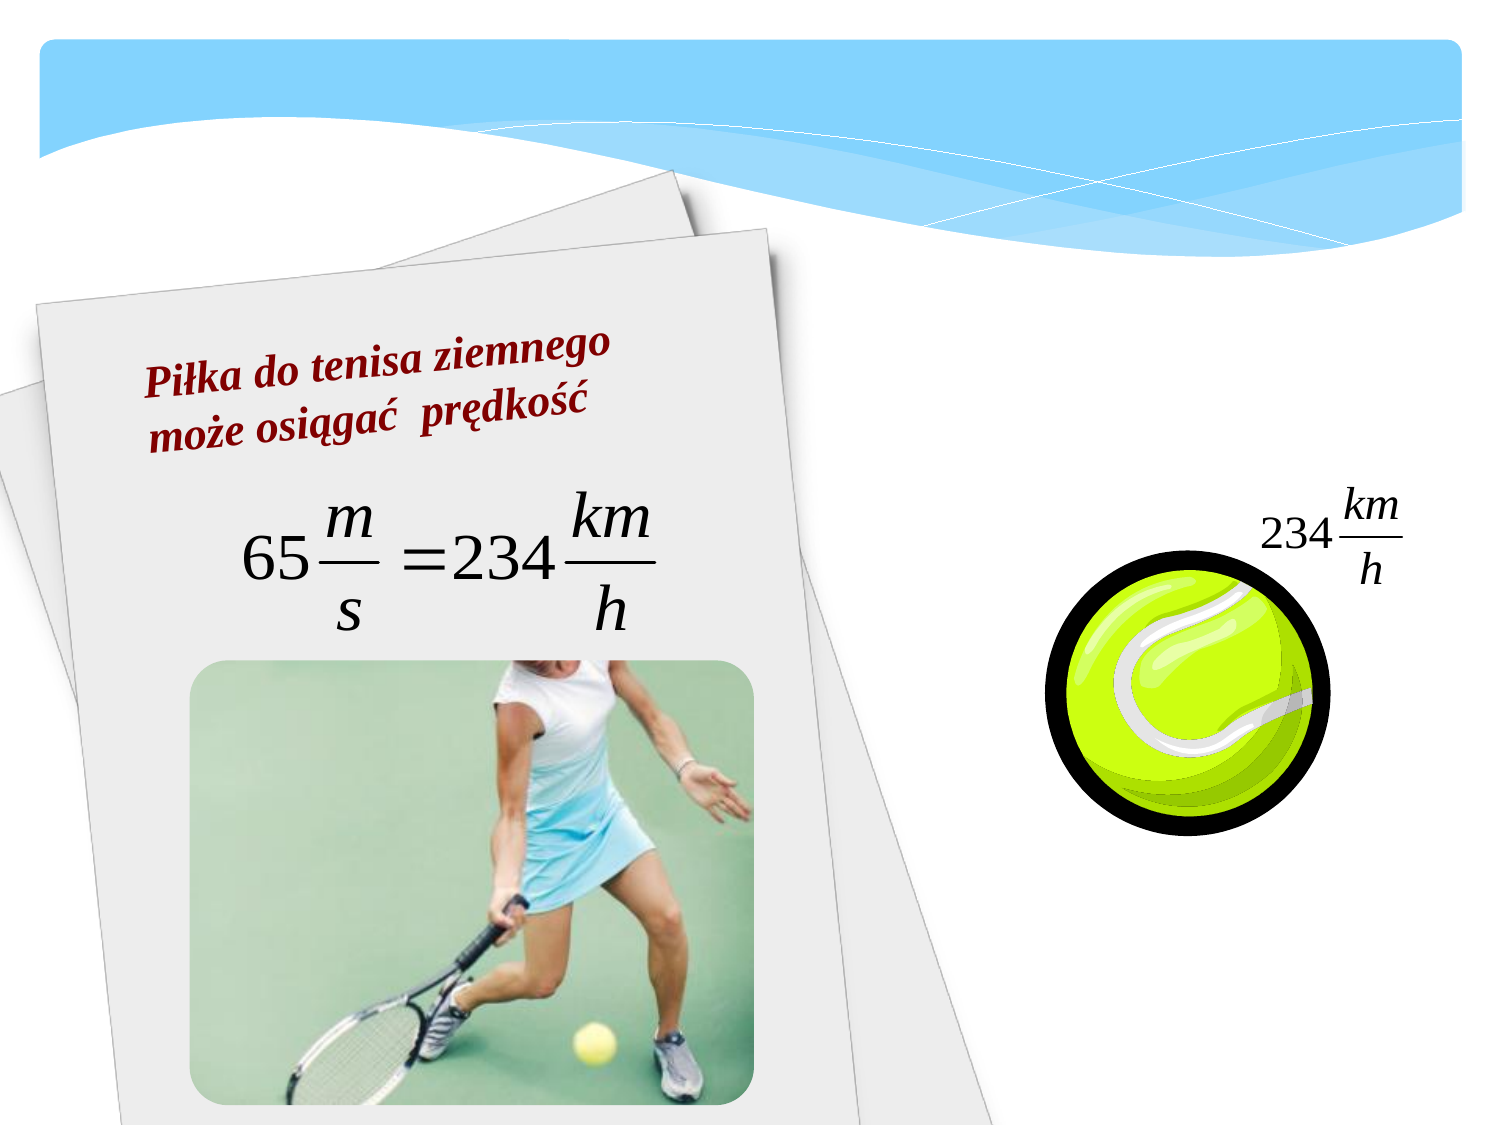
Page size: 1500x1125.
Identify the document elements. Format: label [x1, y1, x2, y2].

text_box [231, 475, 669, 646]
picture [1044, 550, 1331, 840]
picture [0, 103, 1077, 1125]
text_box [1251, 474, 1412, 595]
